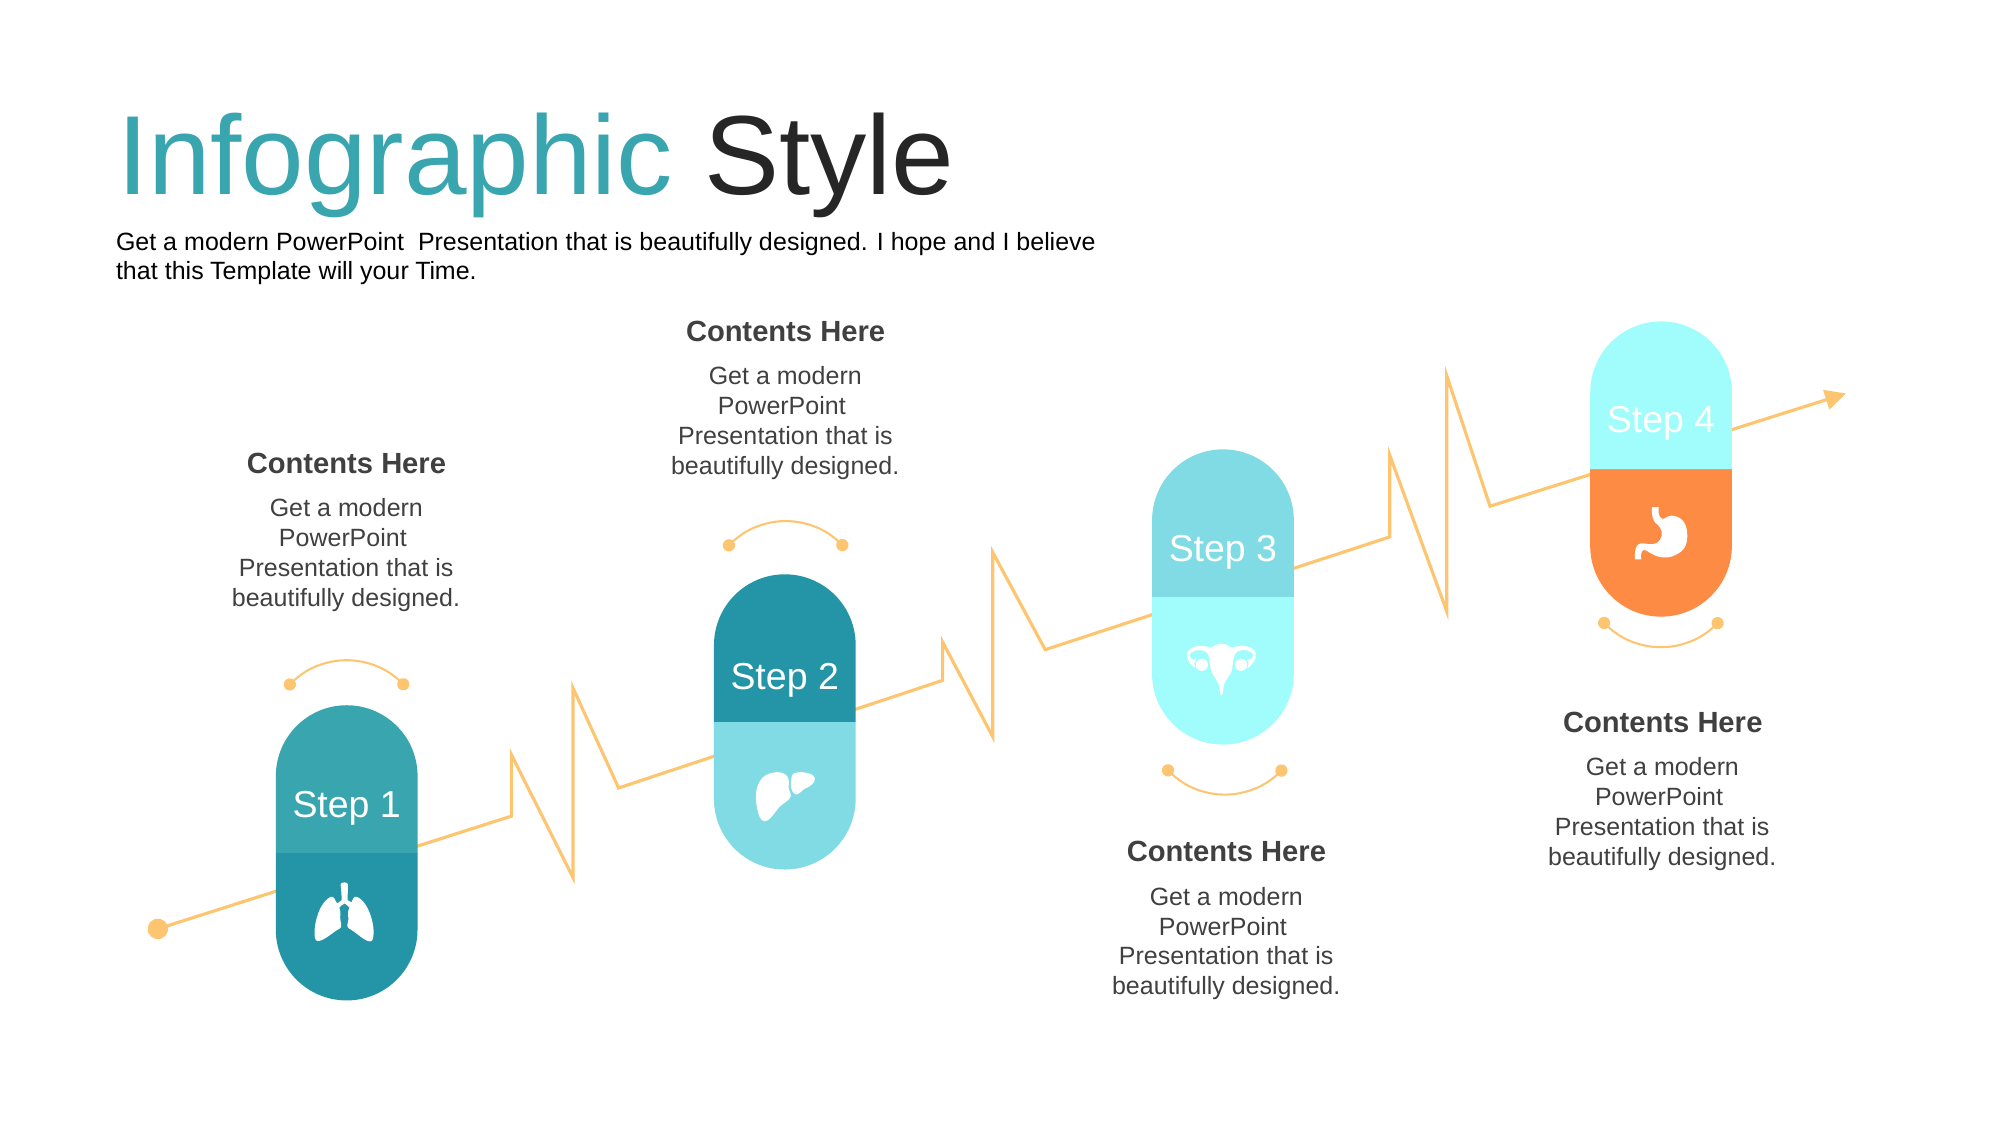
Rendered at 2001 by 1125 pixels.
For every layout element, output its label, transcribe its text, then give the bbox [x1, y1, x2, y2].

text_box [652, 304, 920, 489]
text_box [418, 685, 713, 880]
text_box [856, 550, 1152, 739]
text_box Infographic Style [102, 74, 1118, 224]
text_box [1529, 695, 1797, 880]
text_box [275, 705, 418, 1001]
text_box [147, 890, 275, 939]
text_box Get a modern PowerPoint Presentation that is beautifully designed. I hope and I believe that this Template will your Time. [101, 217, 1113, 293]
text_box [1598, 617, 1724, 648]
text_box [213, 436, 480, 621]
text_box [713, 574, 856, 870]
text_box [283, 659, 410, 705]
text_box [1294, 372, 1590, 615]
text_box [1162, 745, 1288, 796]
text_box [1093, 825, 1361, 1009]
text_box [1590, 321, 1732, 617]
text_box [722, 520, 849, 574]
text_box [1152, 449, 1294, 745]
text_box [1732, 389, 1846, 431]
